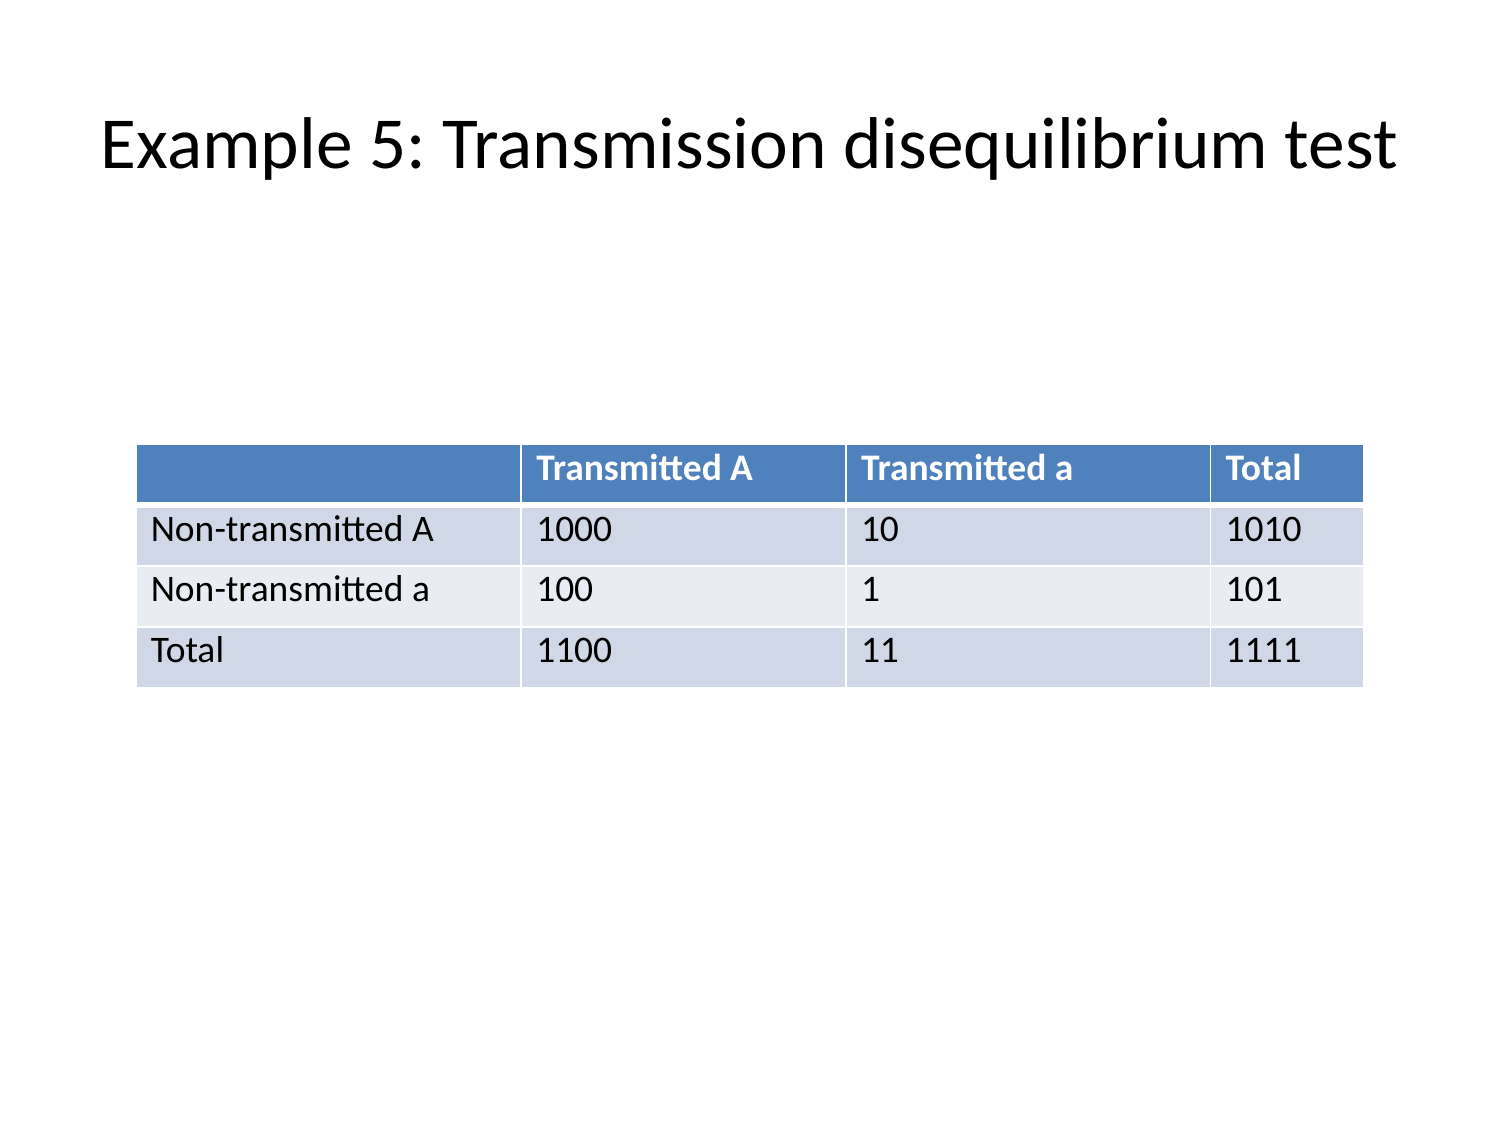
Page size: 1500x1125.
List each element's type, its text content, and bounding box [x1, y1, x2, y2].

table_cell Non-transmitted A [137, 508, 520, 565]
table_cell Non-transmitted a [137, 567, 520, 626]
table_cell 1111 [1211, 628, 1363, 687]
table_cell 1000 [522, 508, 845, 565]
table_cell 100 [522, 567, 845, 626]
table_cell 11 [847, 628, 1210, 687]
table_cell Total [137, 628, 520, 687]
table_cell 10 [847, 508, 1210, 565]
table_header Total [1211, 445, 1363, 502]
table_header Transmitted a [847, 445, 1210, 502]
table_cell 1 [847, 567, 1210, 626]
table_header [137, 445, 520, 502]
table_cell 1100 [522, 628, 845, 687]
title Example 5: Transmission disequilibrium test [75, 45, 1425, 233]
table_cell 1010 [1211, 508, 1363, 565]
table_cell 101 [1211, 567, 1363, 626]
table_header Transmitted A [522, 445, 845, 502]
